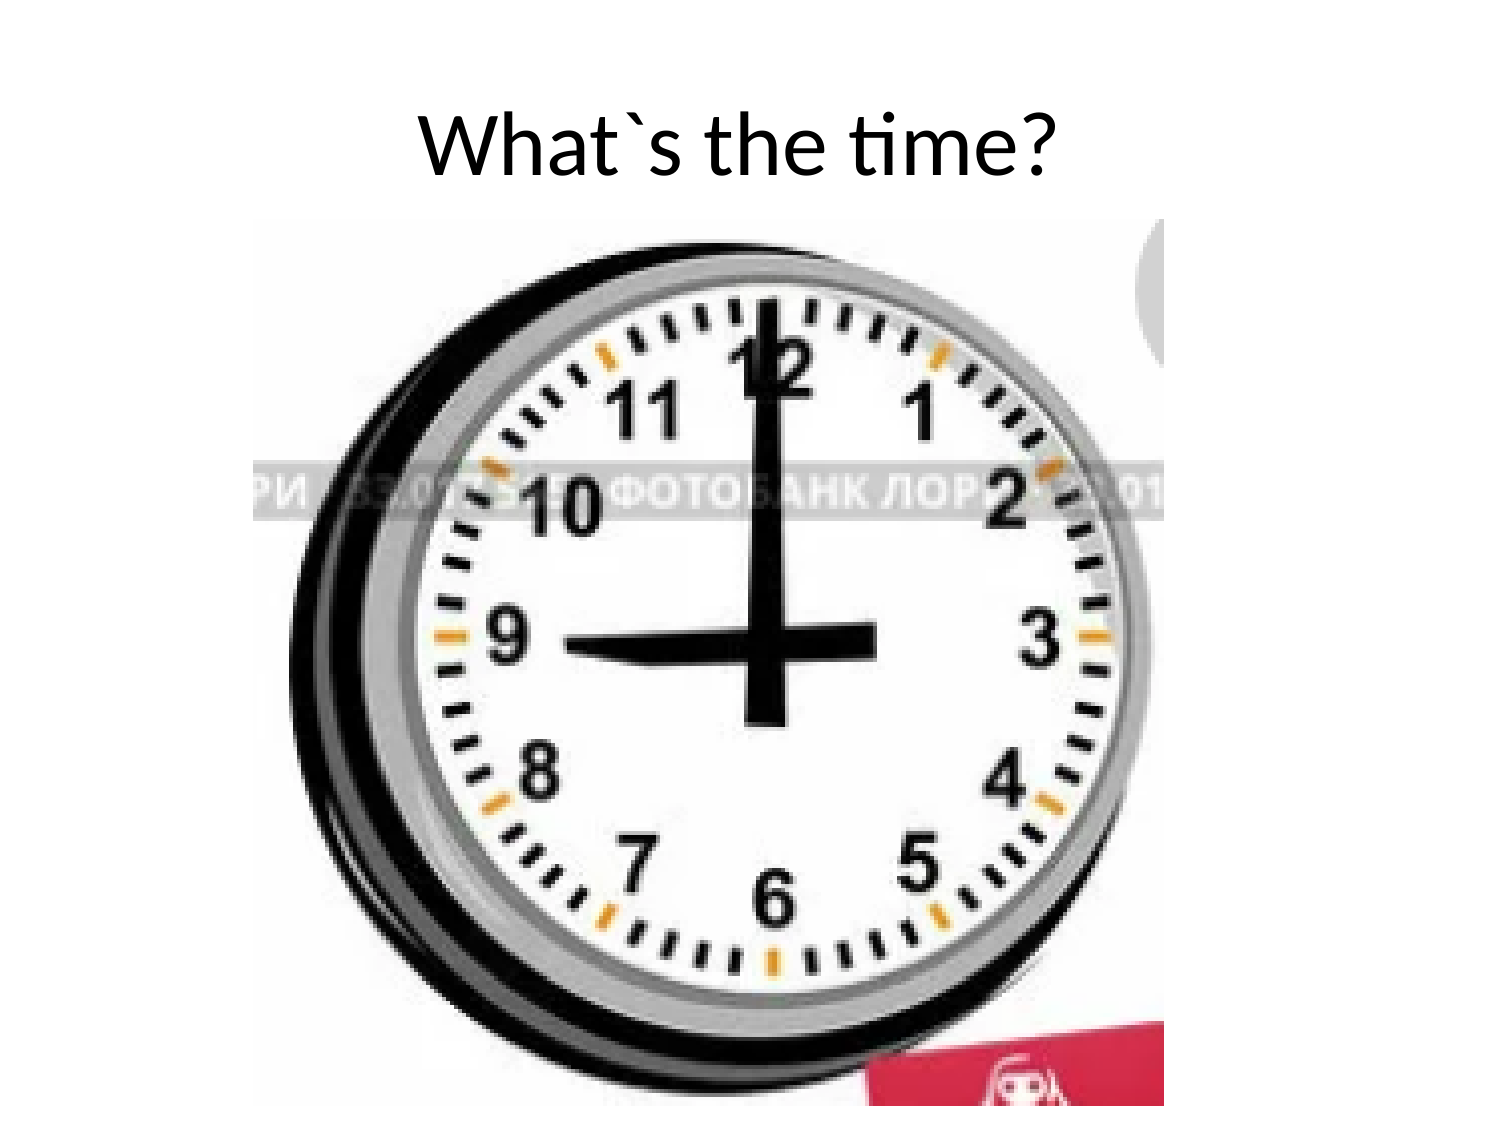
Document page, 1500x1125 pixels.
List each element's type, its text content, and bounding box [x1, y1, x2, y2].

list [253, 219, 1164, 1106]
title What`s the time? [75, 45, 1425, 233]
